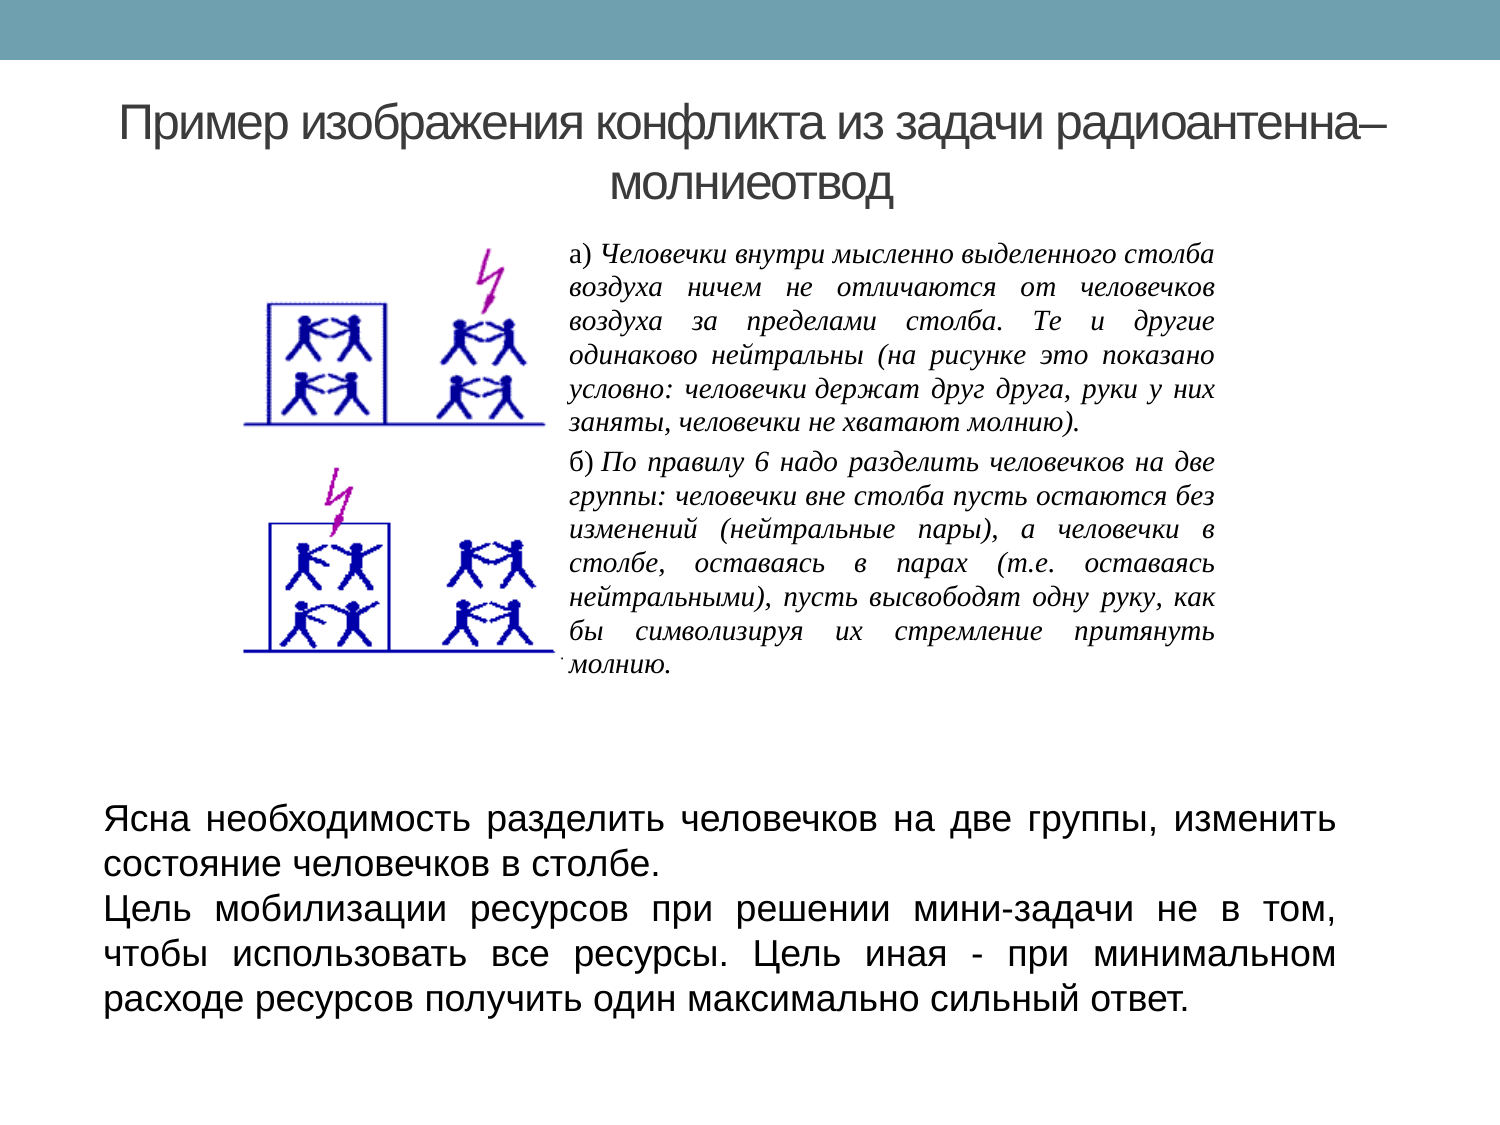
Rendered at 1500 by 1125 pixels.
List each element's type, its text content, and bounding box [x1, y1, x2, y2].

text_box Ясна необходимость разделить человечков на две группы, изменить состояние человечков в столбе. Цель мобилизации ресурсов при решении мини-задачи не в том, чтобы использовать все ресурсы. Цель иная - при минимальном расходе ресурсов получить один максимально сильный ответ. [88, 786, 1353, 1027]
title Пример изображения конфликта из задачи радиоантенна–молниеотвод [76, 78, 1427, 220]
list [232, 231, 1221, 740]
